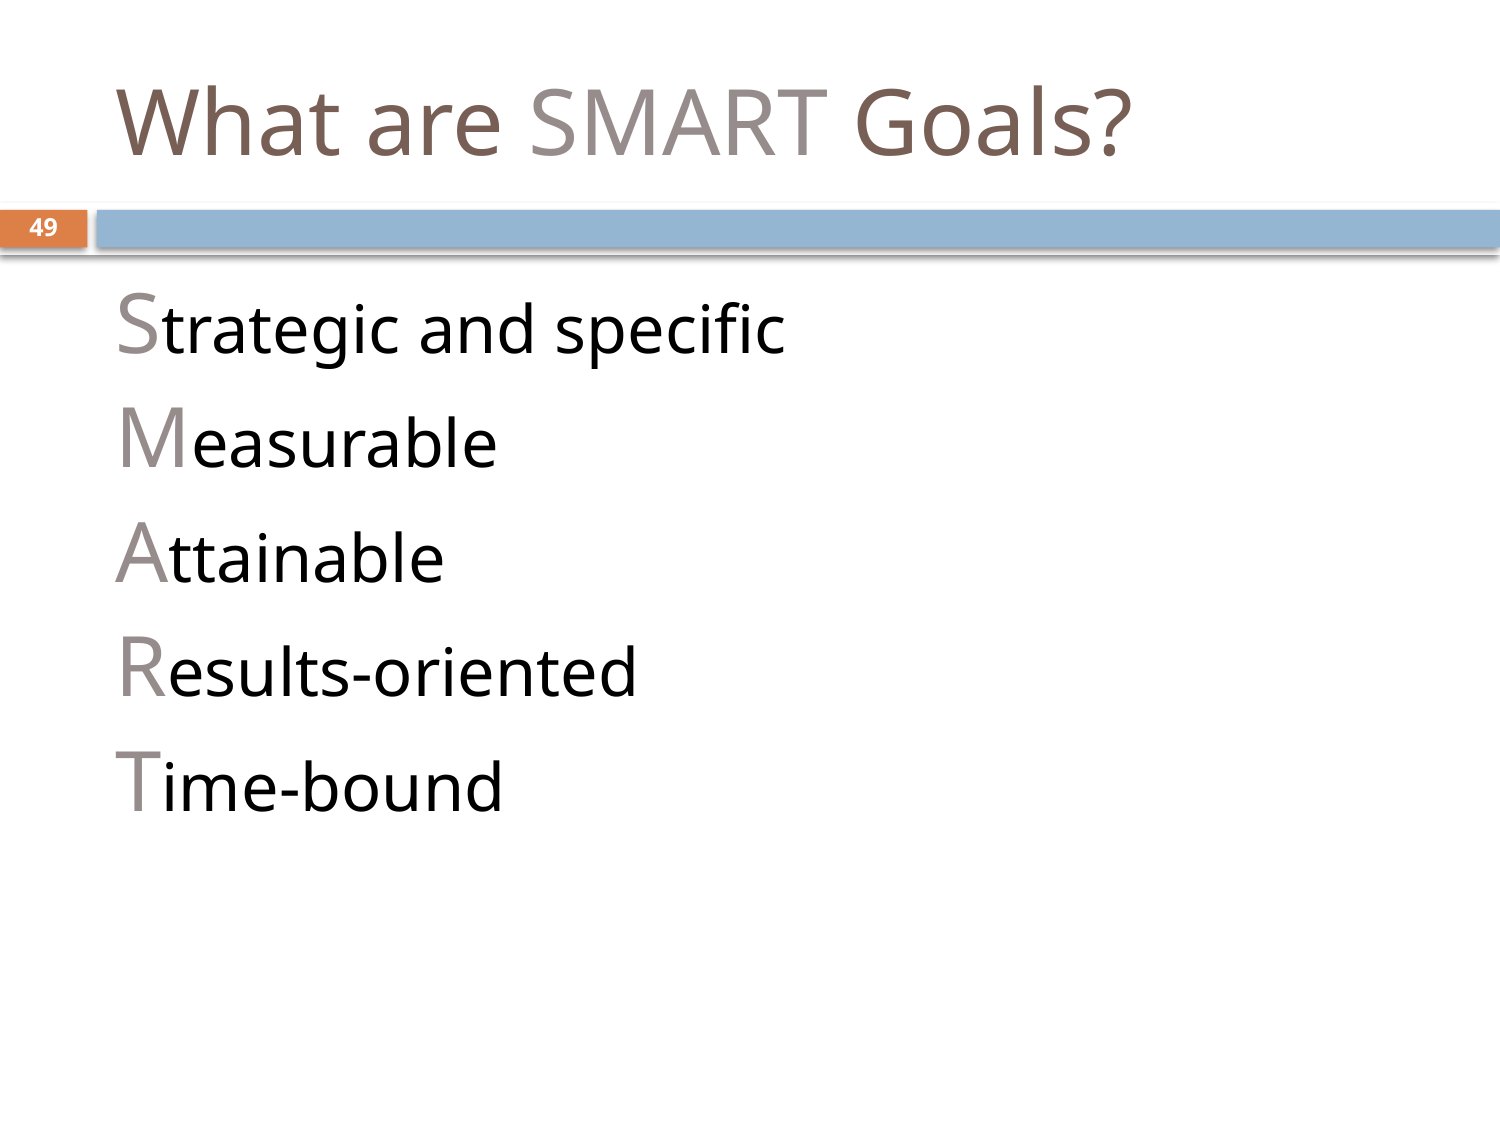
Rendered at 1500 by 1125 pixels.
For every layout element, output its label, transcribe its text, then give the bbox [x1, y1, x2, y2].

list Strategic and specific Measurable Attainable Results-oriented Time-bound [100, 262, 1439, 1001]
slide_number 49 [0, 208, 88, 249]
title What are SMART Goals? [100, 37, 1439, 201]
